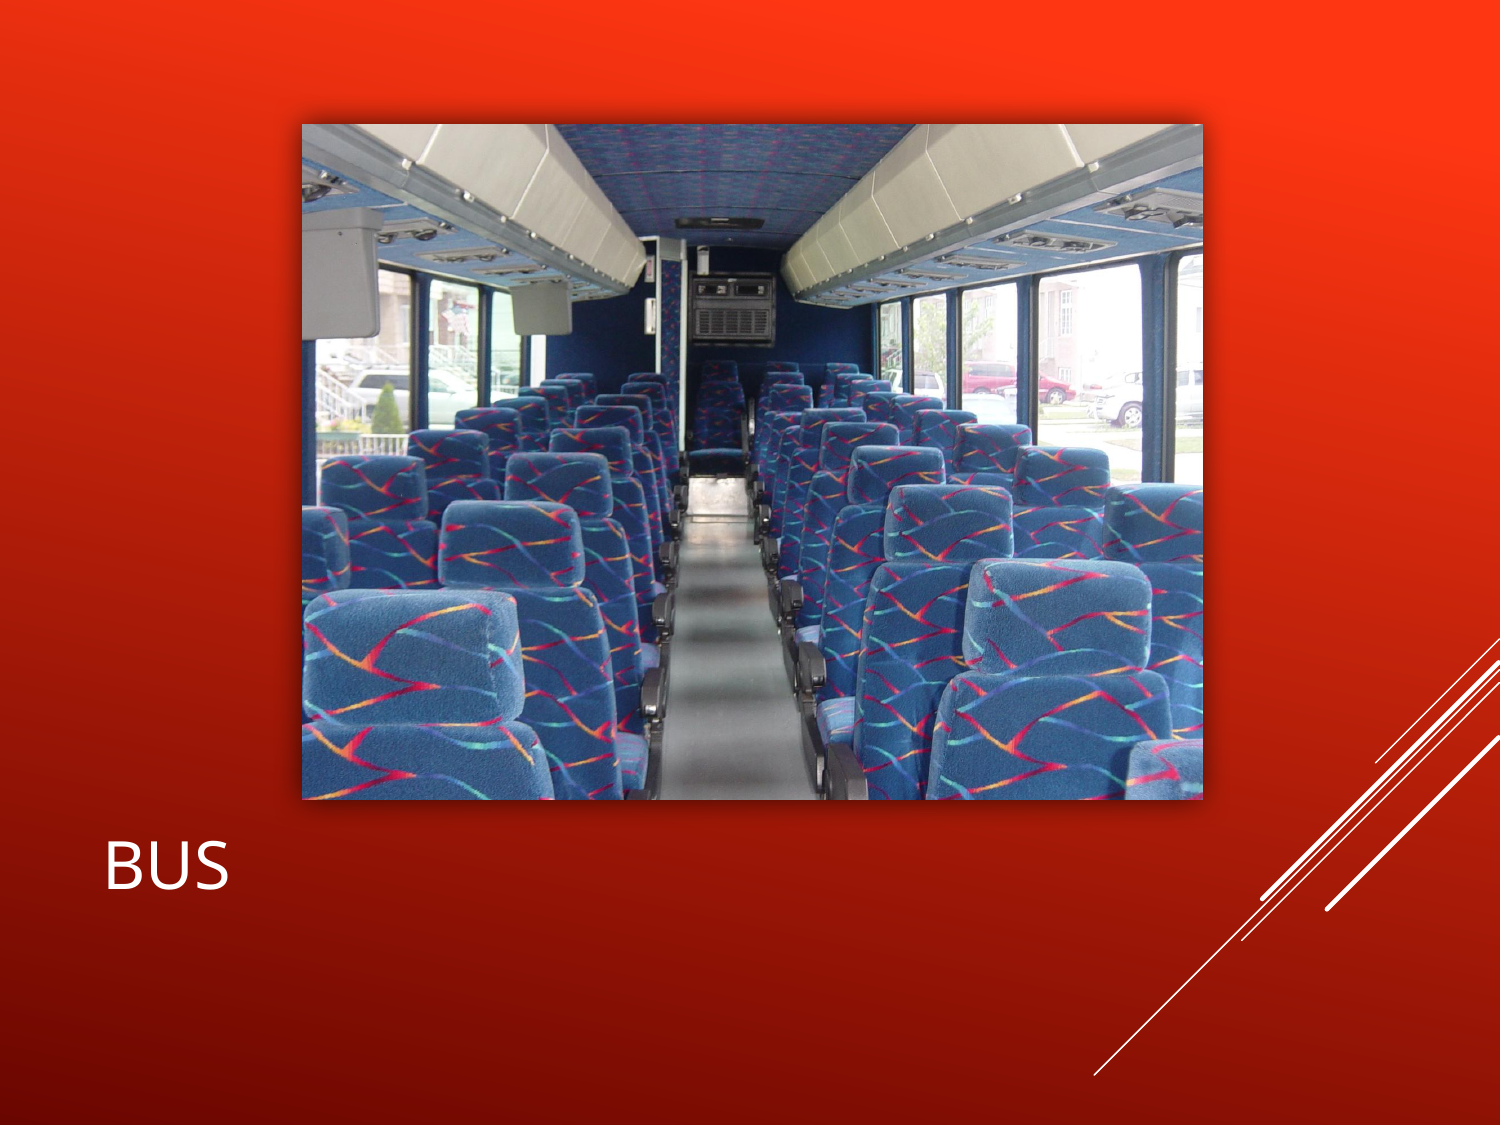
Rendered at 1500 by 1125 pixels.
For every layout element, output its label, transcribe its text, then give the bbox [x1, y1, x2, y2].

picture [301, 123, 1203, 800]
title Bus [87, 737, 1163, 988]
